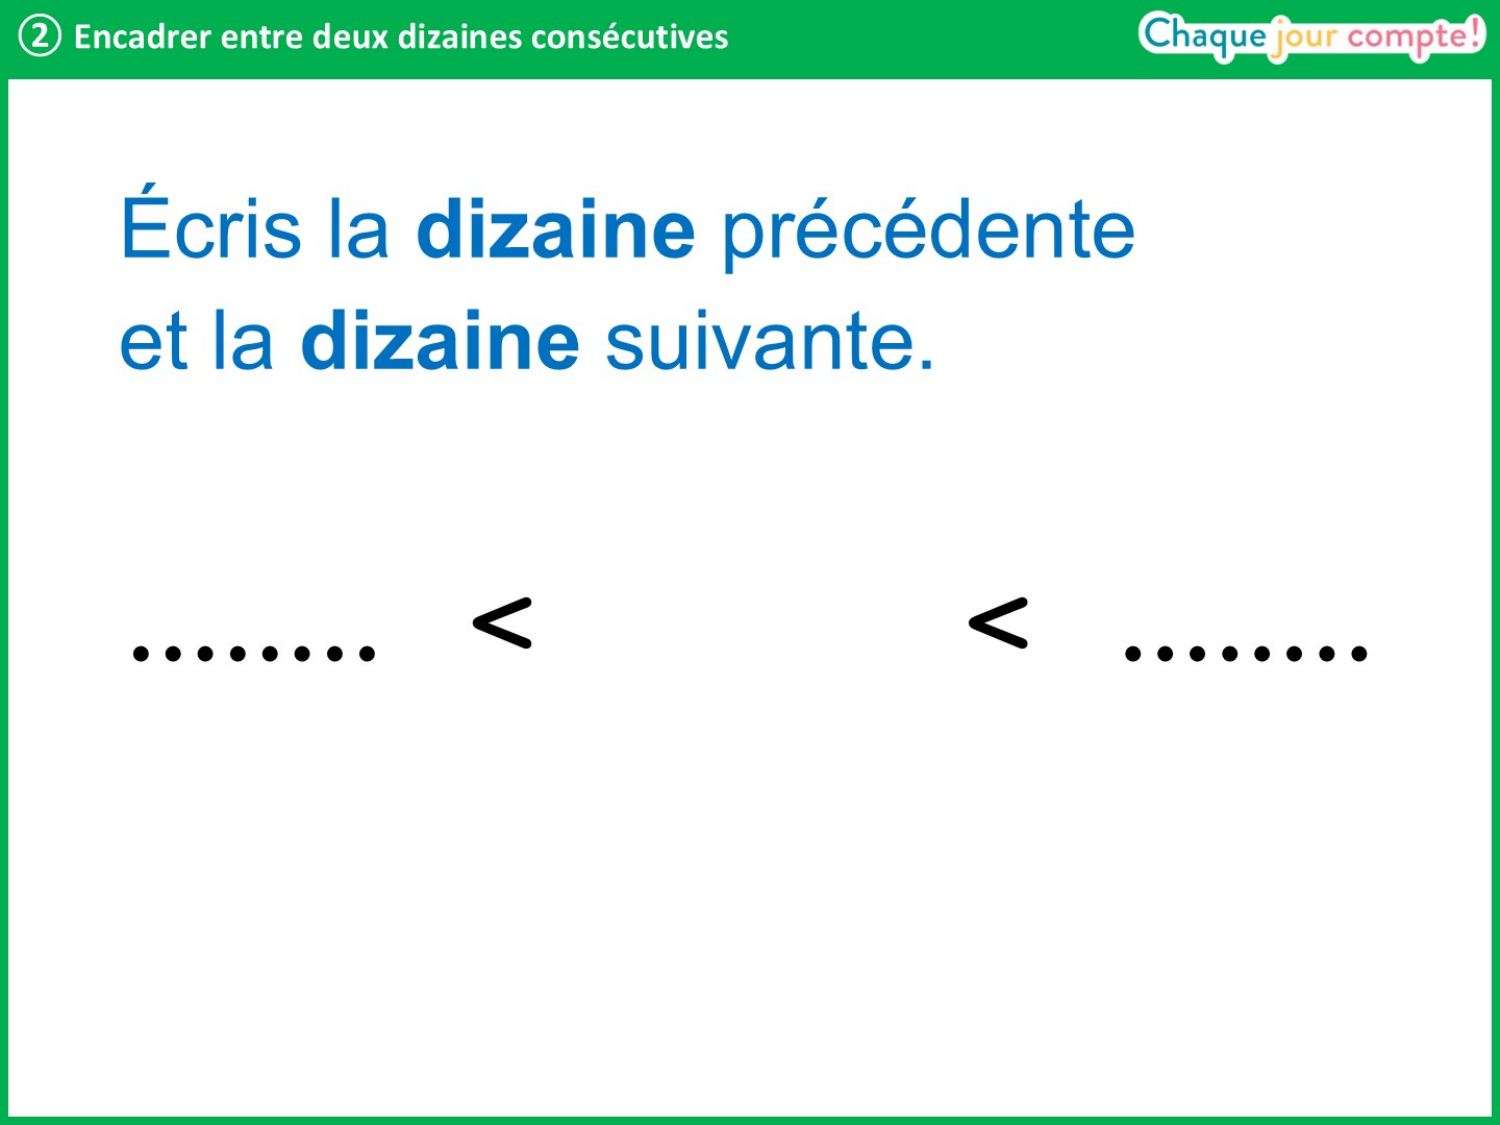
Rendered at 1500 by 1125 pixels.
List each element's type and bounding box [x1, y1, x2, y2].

list [0, 0, 1500, 1125]
